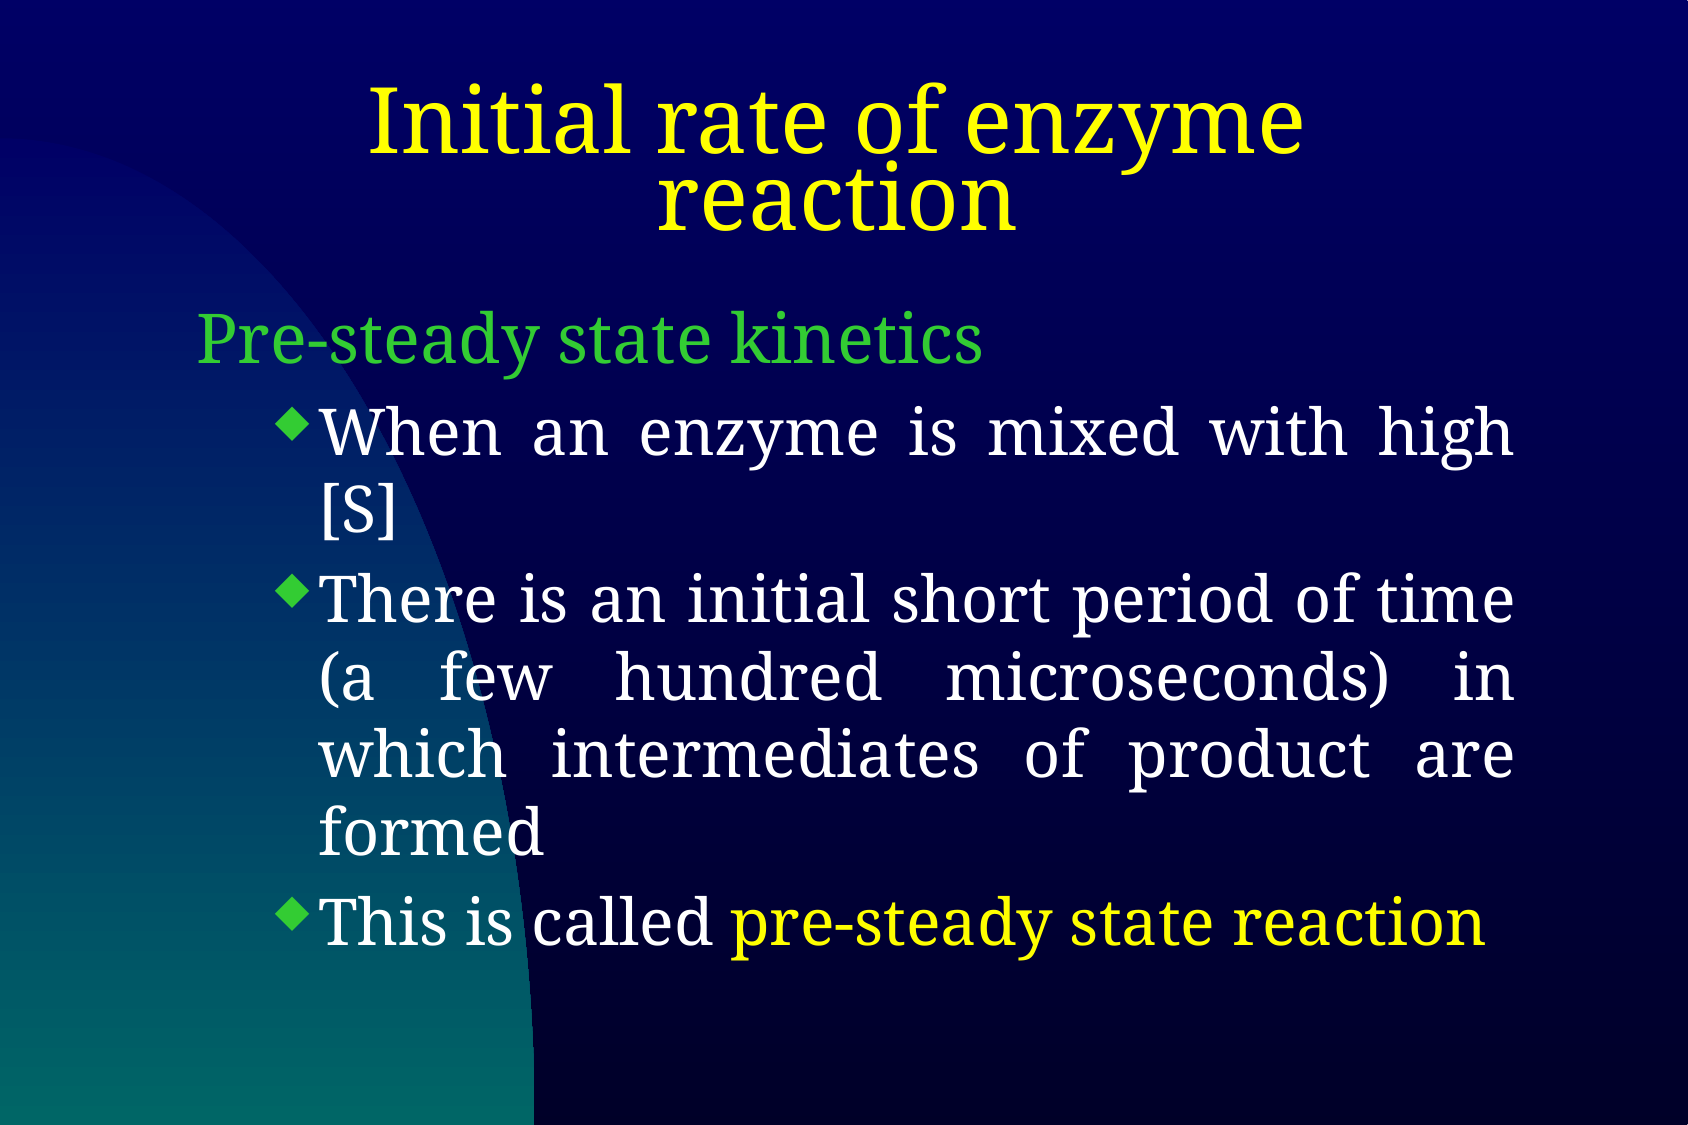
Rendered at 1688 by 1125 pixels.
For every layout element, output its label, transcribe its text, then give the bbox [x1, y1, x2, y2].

title Initial rate of enzyme reaction [347, 75, 1328, 263]
list Pre-steady state kinetics When an enzyme is mixed with high [S] There is an initial short period of time (a few hundred microseconds) in which intermediates of product are formed This is called pre-steady state reaction [181, 287, 1532, 963]
